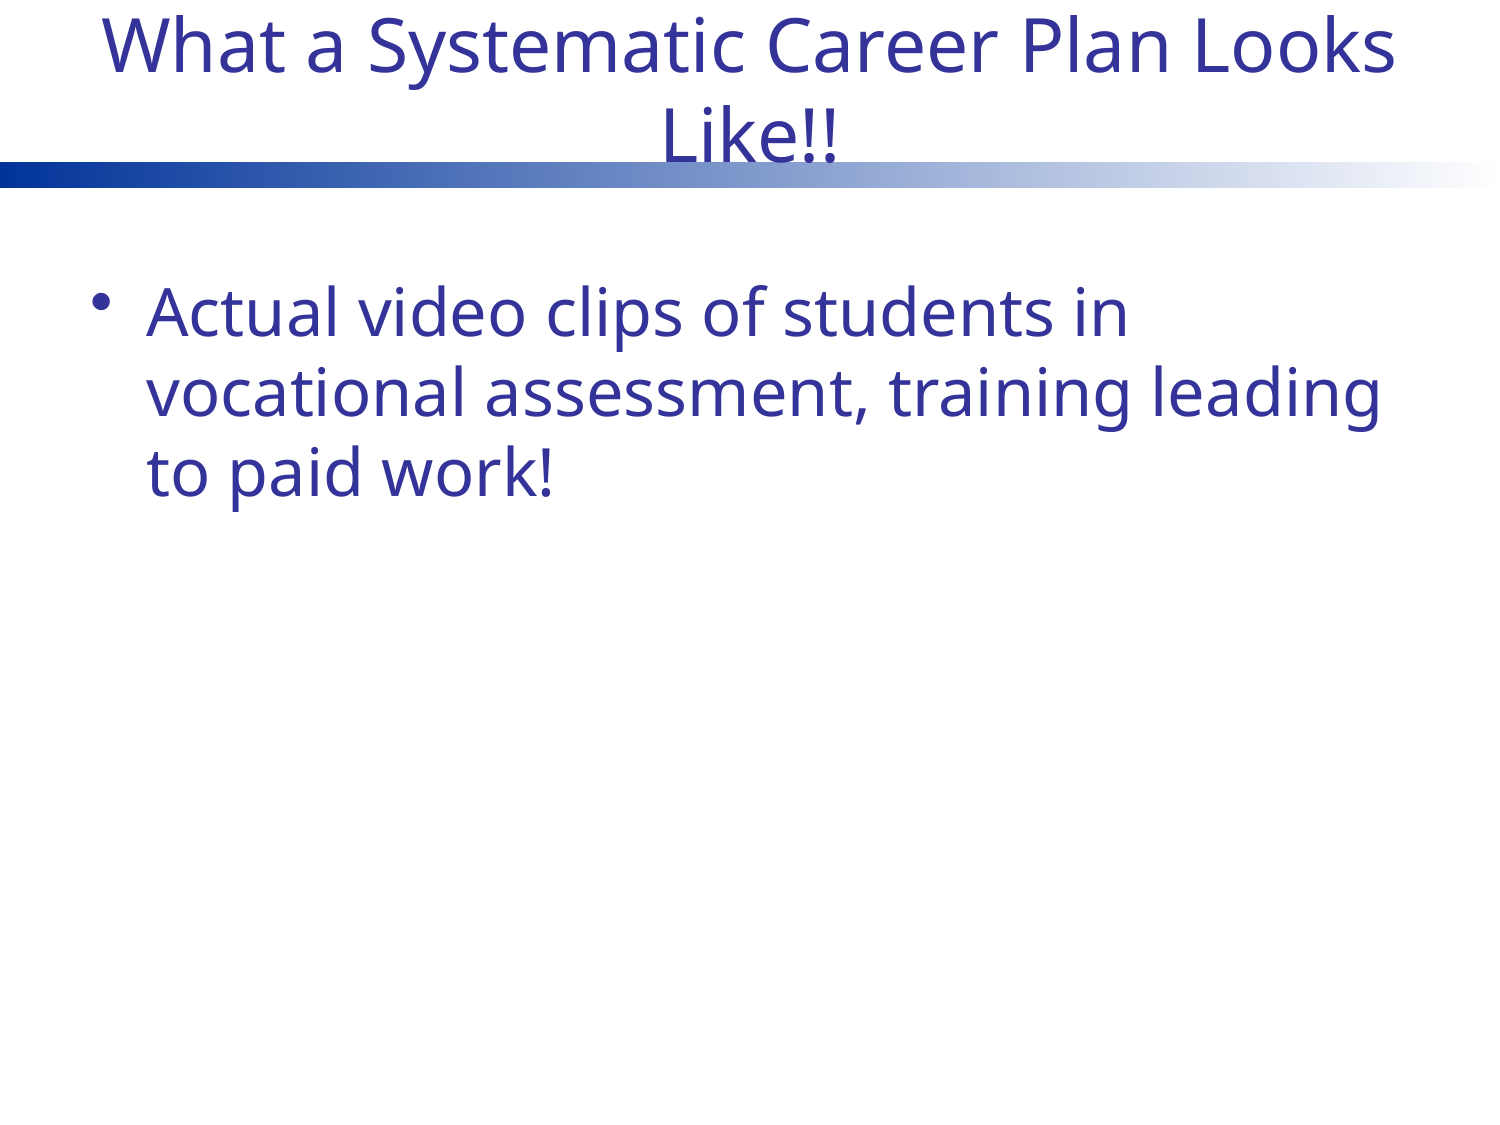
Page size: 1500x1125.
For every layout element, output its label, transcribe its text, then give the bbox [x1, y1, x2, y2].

list Actual video clips of students in vocational assessment, training leading to paid work! [75, 262, 1425, 1005]
title What a Systematic Career Plan Looks Like!! [0, 0, 1500, 175]
